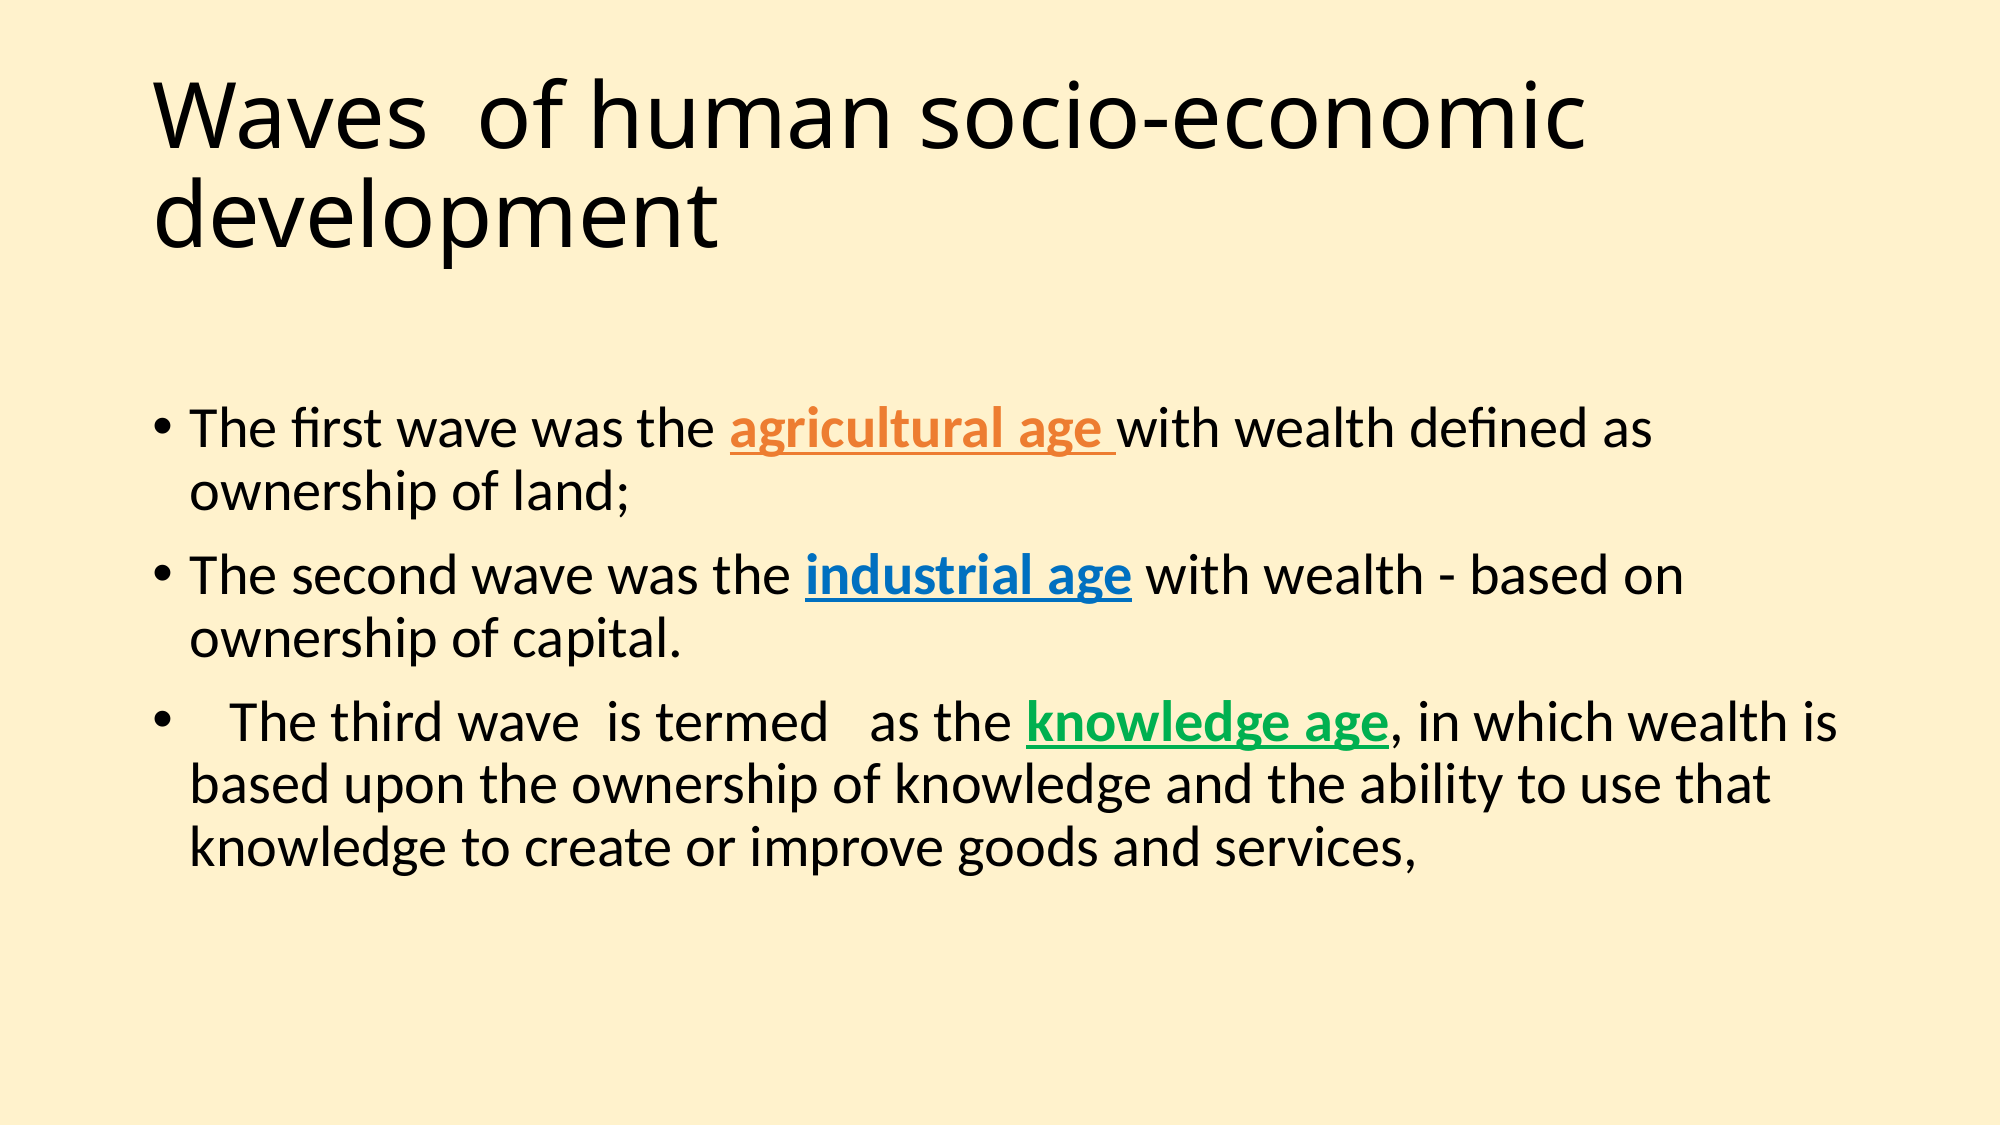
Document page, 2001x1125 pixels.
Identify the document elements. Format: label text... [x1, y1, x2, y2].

title Waves of human socio-economic development [137, 59, 1863, 278]
list The first wave was the agricultural age with wealth defined as ownership of land; The second wave was the industrial age with wealth - based on ownership of capital. The third wave is termed as the knowledge age, in which wealth is based upon the ownership of knowledge and the ability to use that knowledge to create or improve goods and services, [137, 299, 1863, 1014]
